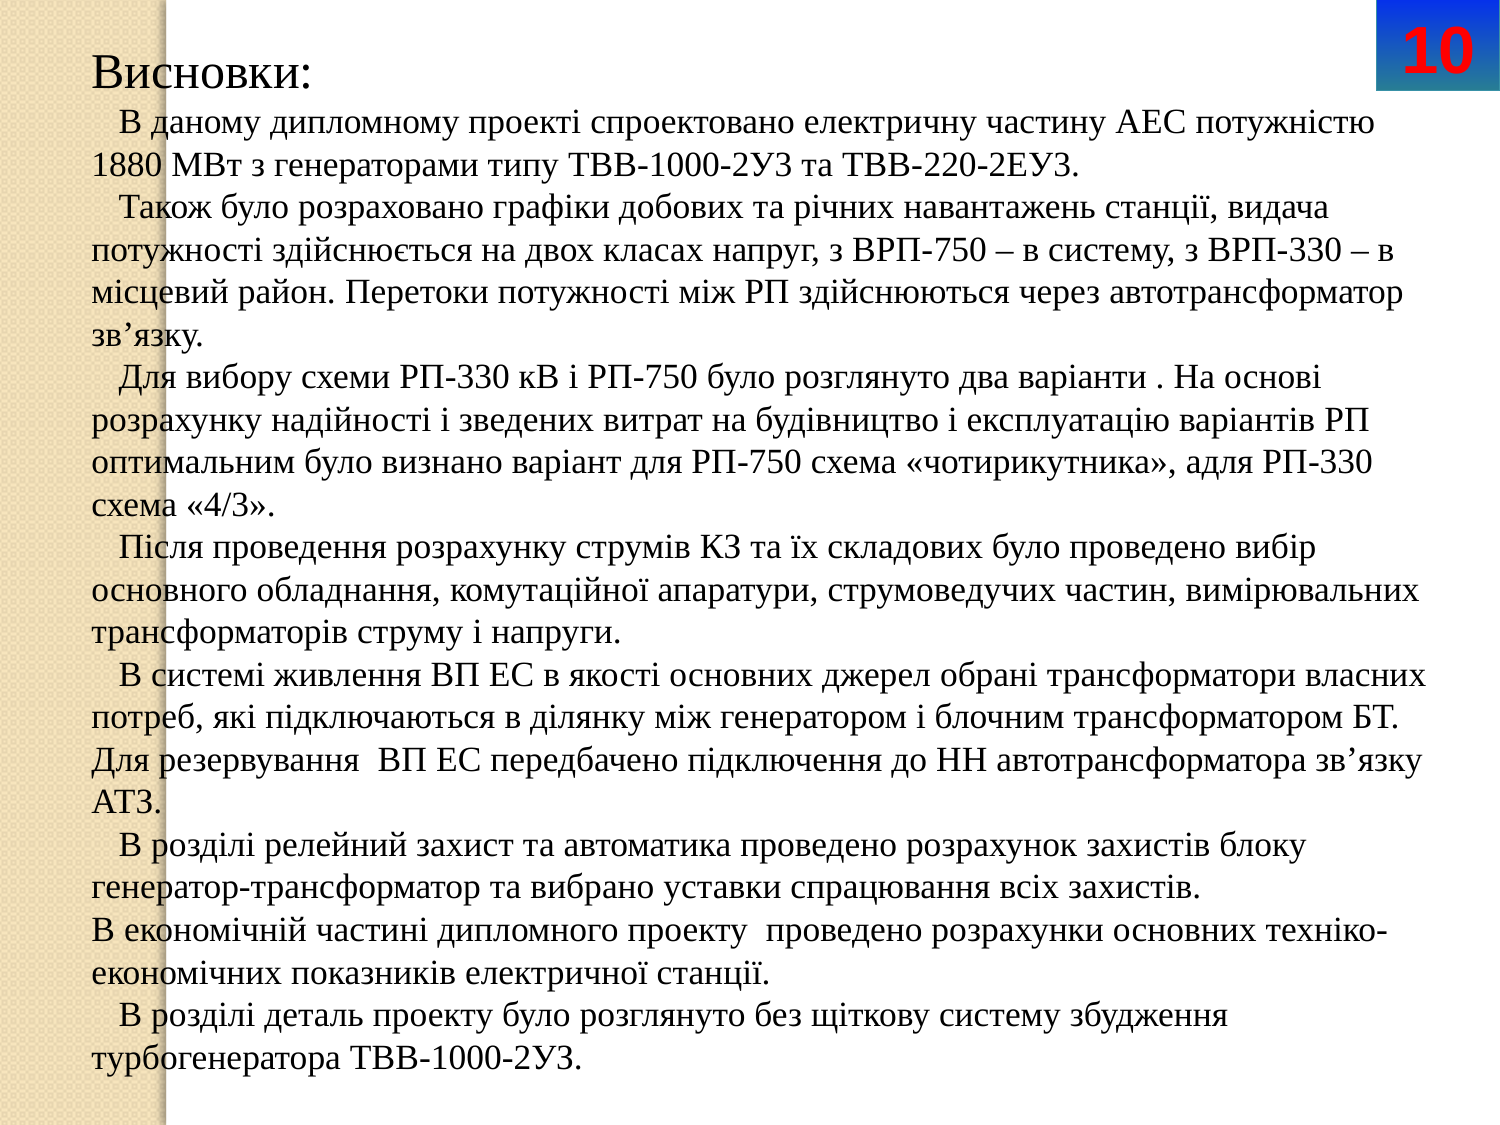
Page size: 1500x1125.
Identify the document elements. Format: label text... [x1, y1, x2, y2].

text_box Висновки: В даному дипломному проекті спроектовано електричну частину АЕС потужністю 1880 МВт з генераторами типу ТВВ-1000-2У3 та ТВВ-220-2ЕУ3. Також було розраховано графіки добових та річних навантажень станції, видача потужності здійснюється на двох класах напруг, з ВРП-750 – в систему, з ВРП-330 – в місцевий район. Перетоки потужності між РП здійснюються через автотрансформатор зв’язку. Для вибору схеми РП-330 кВ і РП-750 було розглянуто два варіанти . На основі розрахунку надійності і зведених витрат на будівництво і експлуатацію варіантів РП оптимальним було визнано варіант для РП-750 схема «чотирикутника», адля РП-330 схема «4/3». Після проведення розрахунку струмів КЗ та їх складових було проведено вибір основного обладнання, комутаційної апаратури, струмоведучих частин, вимірювальних трансформаторів струму і напруги. В системі живлення ВП ЕС в якості основних джерел обрані трансформатори власних потреб, які підключаються в ділянку між генератором і блочним трансформатором БТ. Для резервування ВП ЕС передбачено підключення до НН автотрансформатора зв’язку АТЗ. В розділі релейний захист та автоматика проведено розрахунок захистів блоку генератор-трансформатор та вибрано уставки спрацювання всіх захистів. В економічній частині дипломного проекту проведено розрахунки основних техніко-економічних показників електричної станції. В розділі деталь проекту було розглянуто без щіткову систему збудження турбогенератора ТВВ-1000-2УЗ. [76, 30, 1447, 1125]
text_box 10 [1376, 0, 1500, 91]
